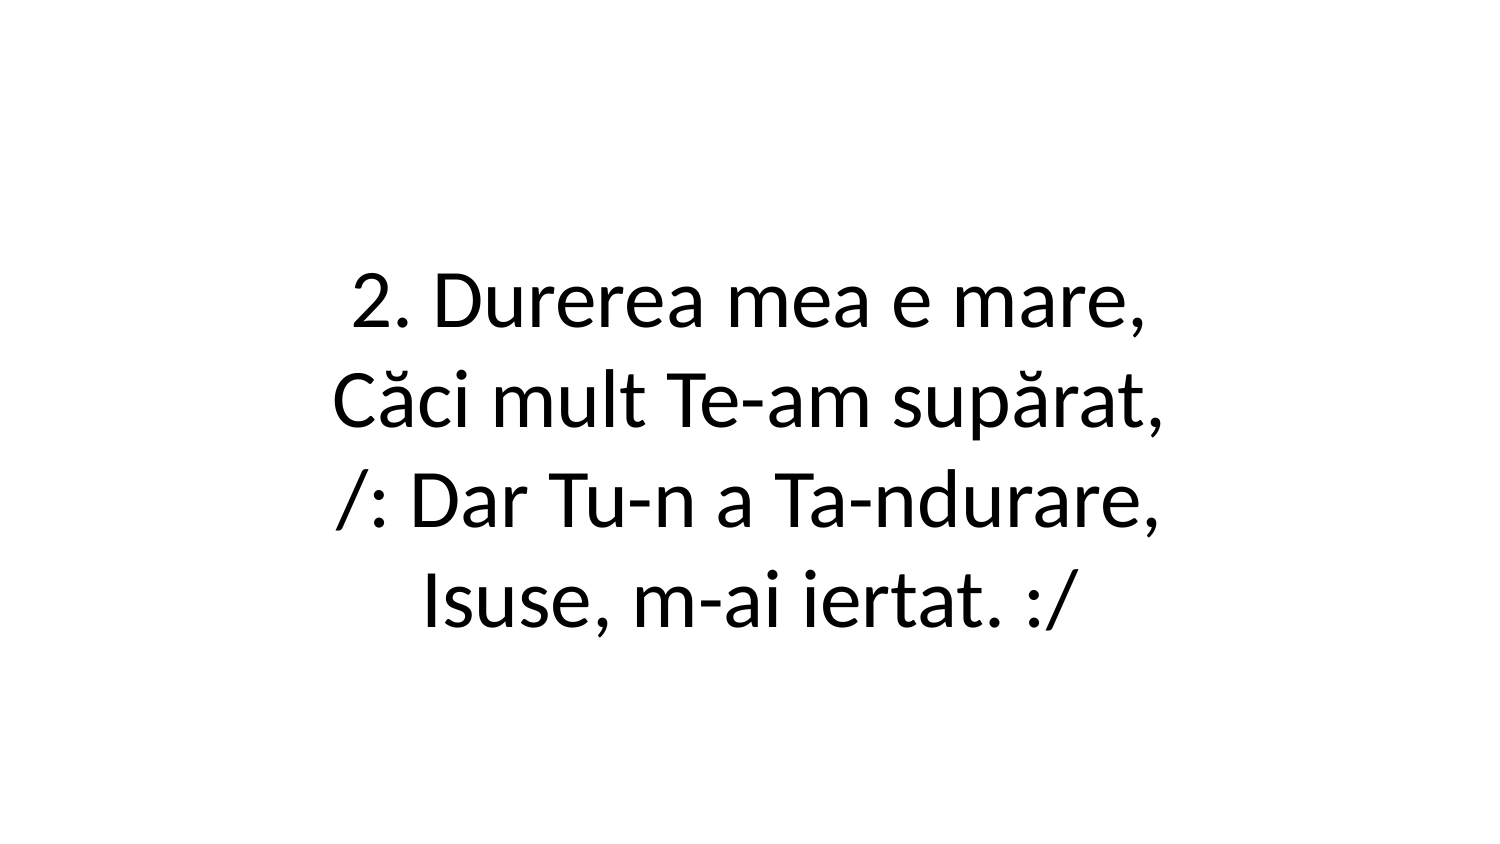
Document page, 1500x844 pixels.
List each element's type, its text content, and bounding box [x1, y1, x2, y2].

text_box 2. Durerea mea e mare, Căci mult Te-am supărat, /: Dar Tu-n a Ta-ndurare, Isuse, m-ai iertat. :/ [318, 192, 1182, 652]
